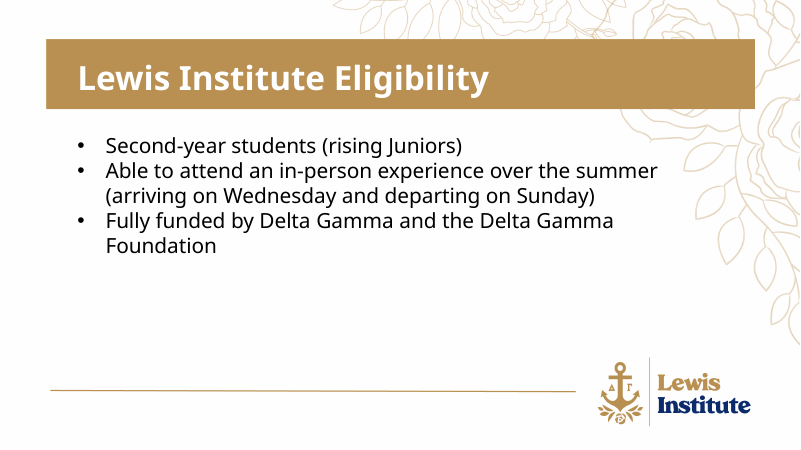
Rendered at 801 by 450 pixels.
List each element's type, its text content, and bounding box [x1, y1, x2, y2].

picture [0, 0, 801, 450]
list Lewis Institute Eligibility [62, 50, 738, 100]
list Second-year students (rising Juniors) Able to attend an in-person experience over the summer (arriving on Wednesday and departing on Sunday) Fully funded by Delta Gamma and the Delta Gamma Foundation [62, 125, 738, 350]
